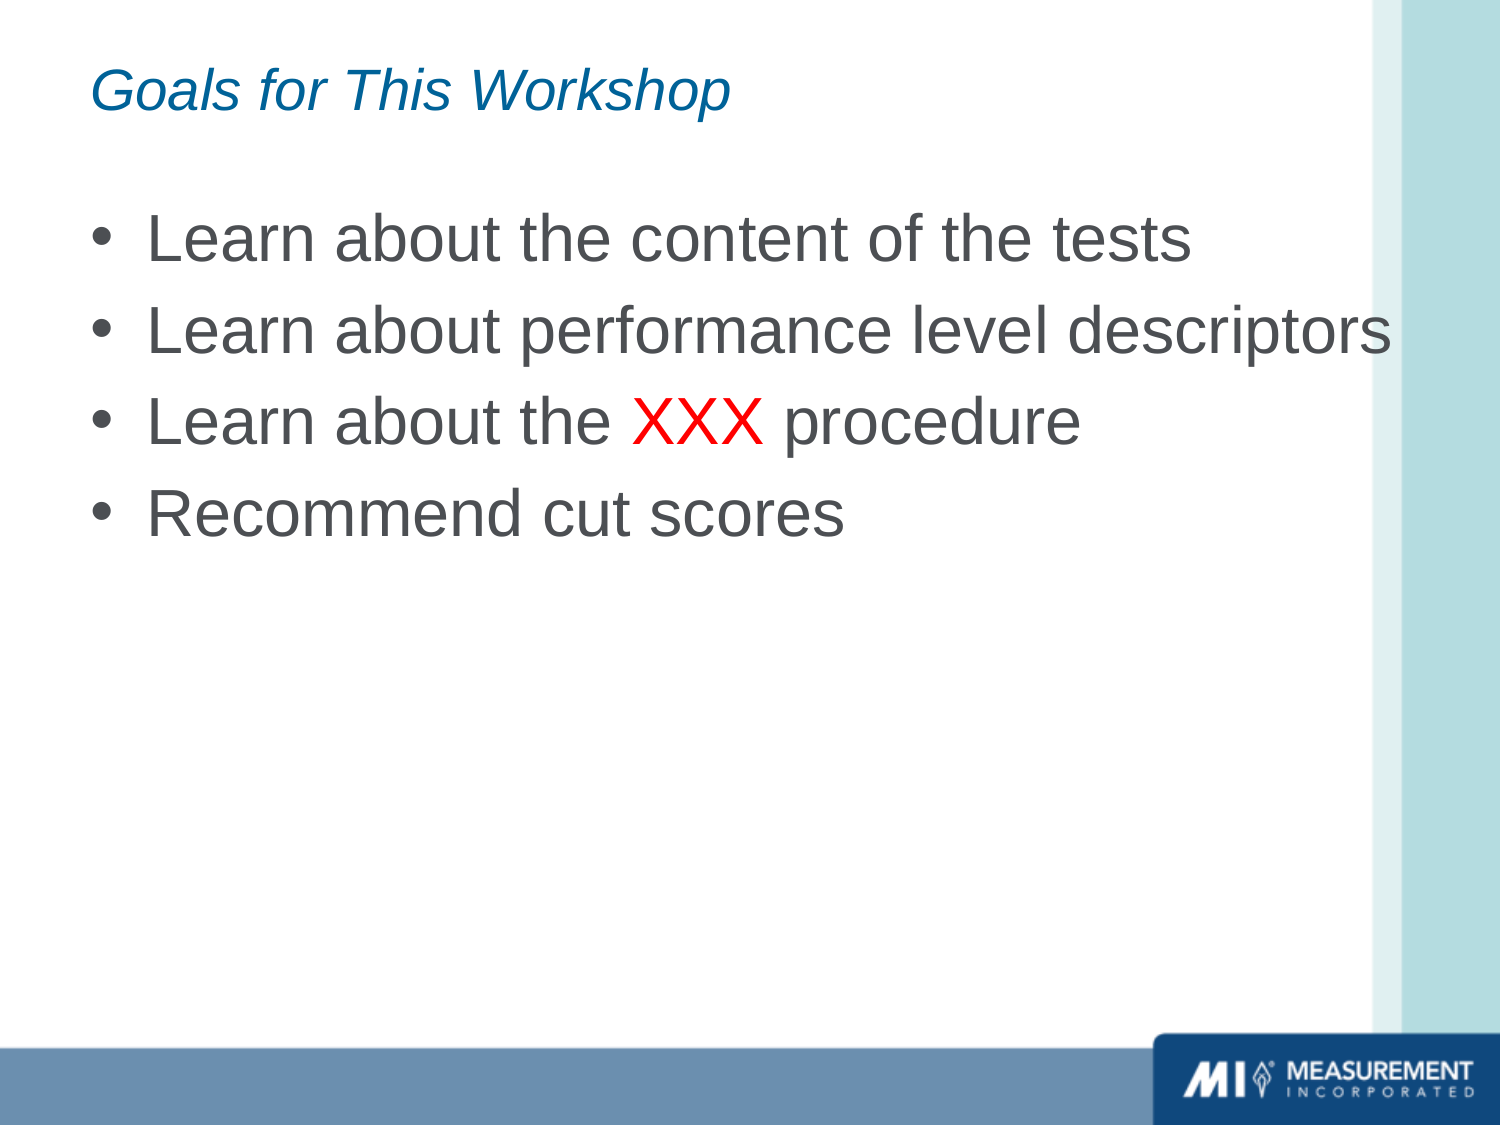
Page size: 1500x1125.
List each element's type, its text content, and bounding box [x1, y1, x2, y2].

title Goals for This Workshop [75, 0, 1438, 175]
list Learn about the content of the tests Learn about performance level descriptors Learn about the XXX procedure Recommend cut scores [75, 187, 1438, 1000]
picture [0, 0, 1500, 1125]
